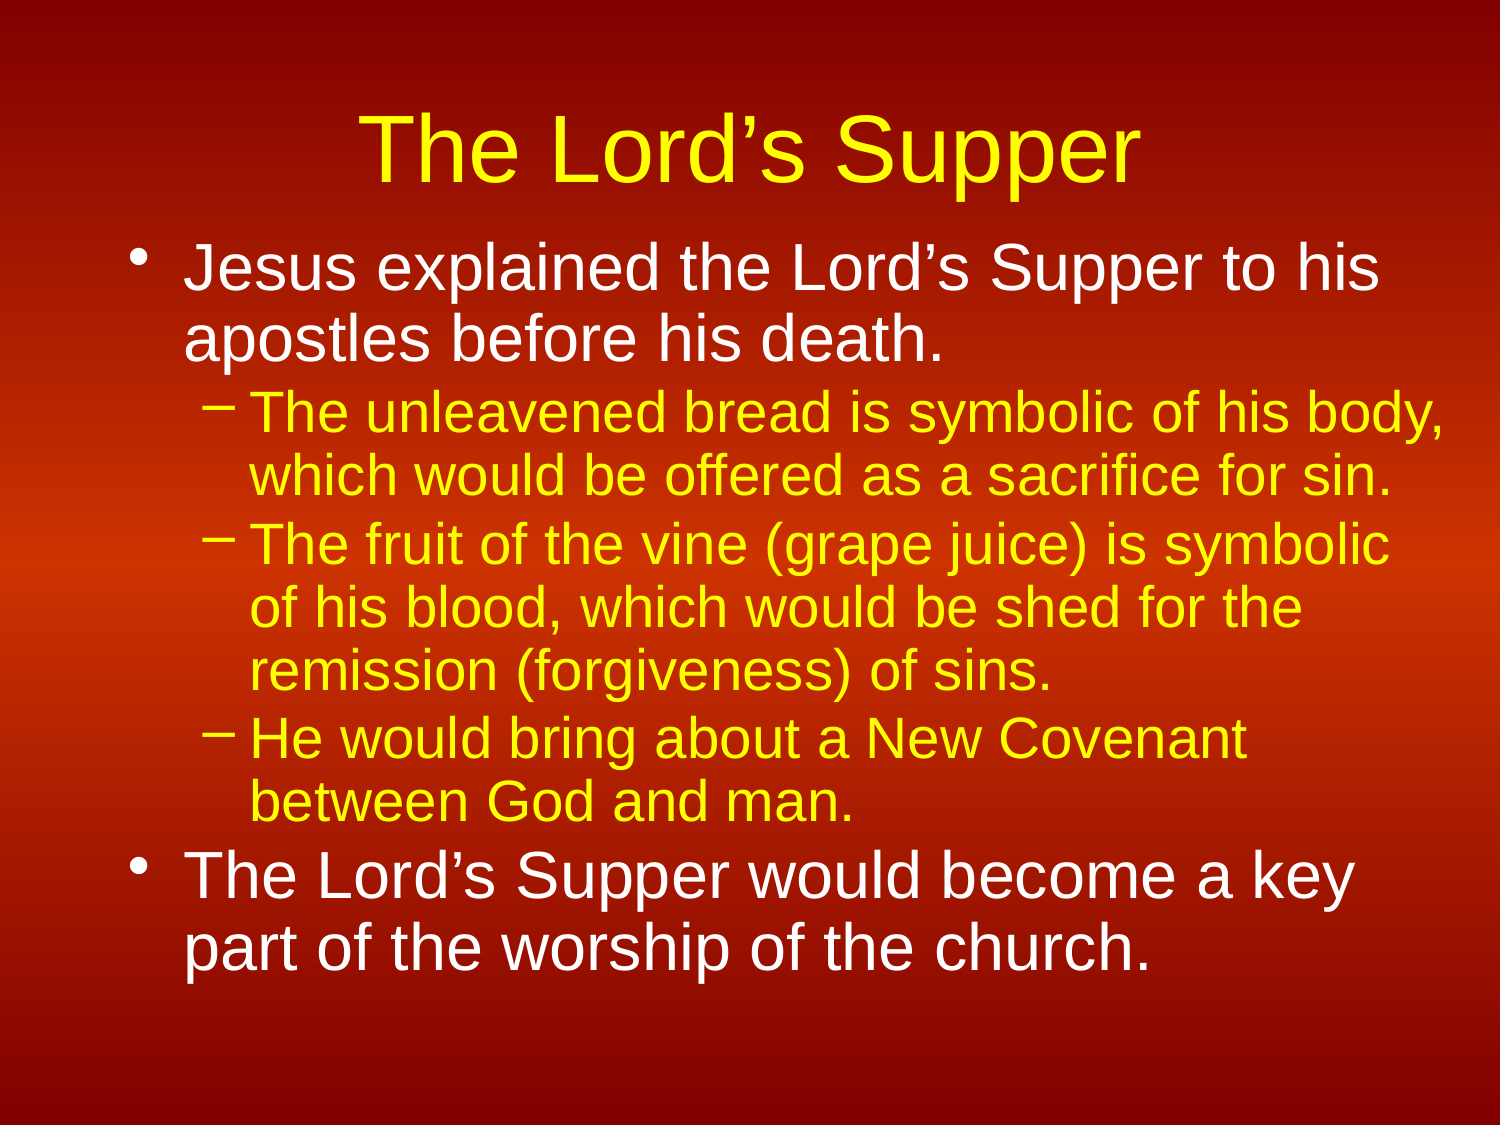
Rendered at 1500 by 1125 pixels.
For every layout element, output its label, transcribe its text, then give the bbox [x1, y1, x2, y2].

list Jesus explained the Lord’s Supper to his apostles before his death. The unleavened bread is symbolic of his body, which would be offered as a sacrifice for sin. The fruit of the vine (grape juice) is symbolic of his blood, which would be shed for the remission (forgiveness) of sins. He would bring about a New Covenant between God and man. The Lord’s Supper would become a key part of the worship of the church. [112, 224, 1463, 1125]
title The Lord’s Supper [37, 50, 1463, 238]
